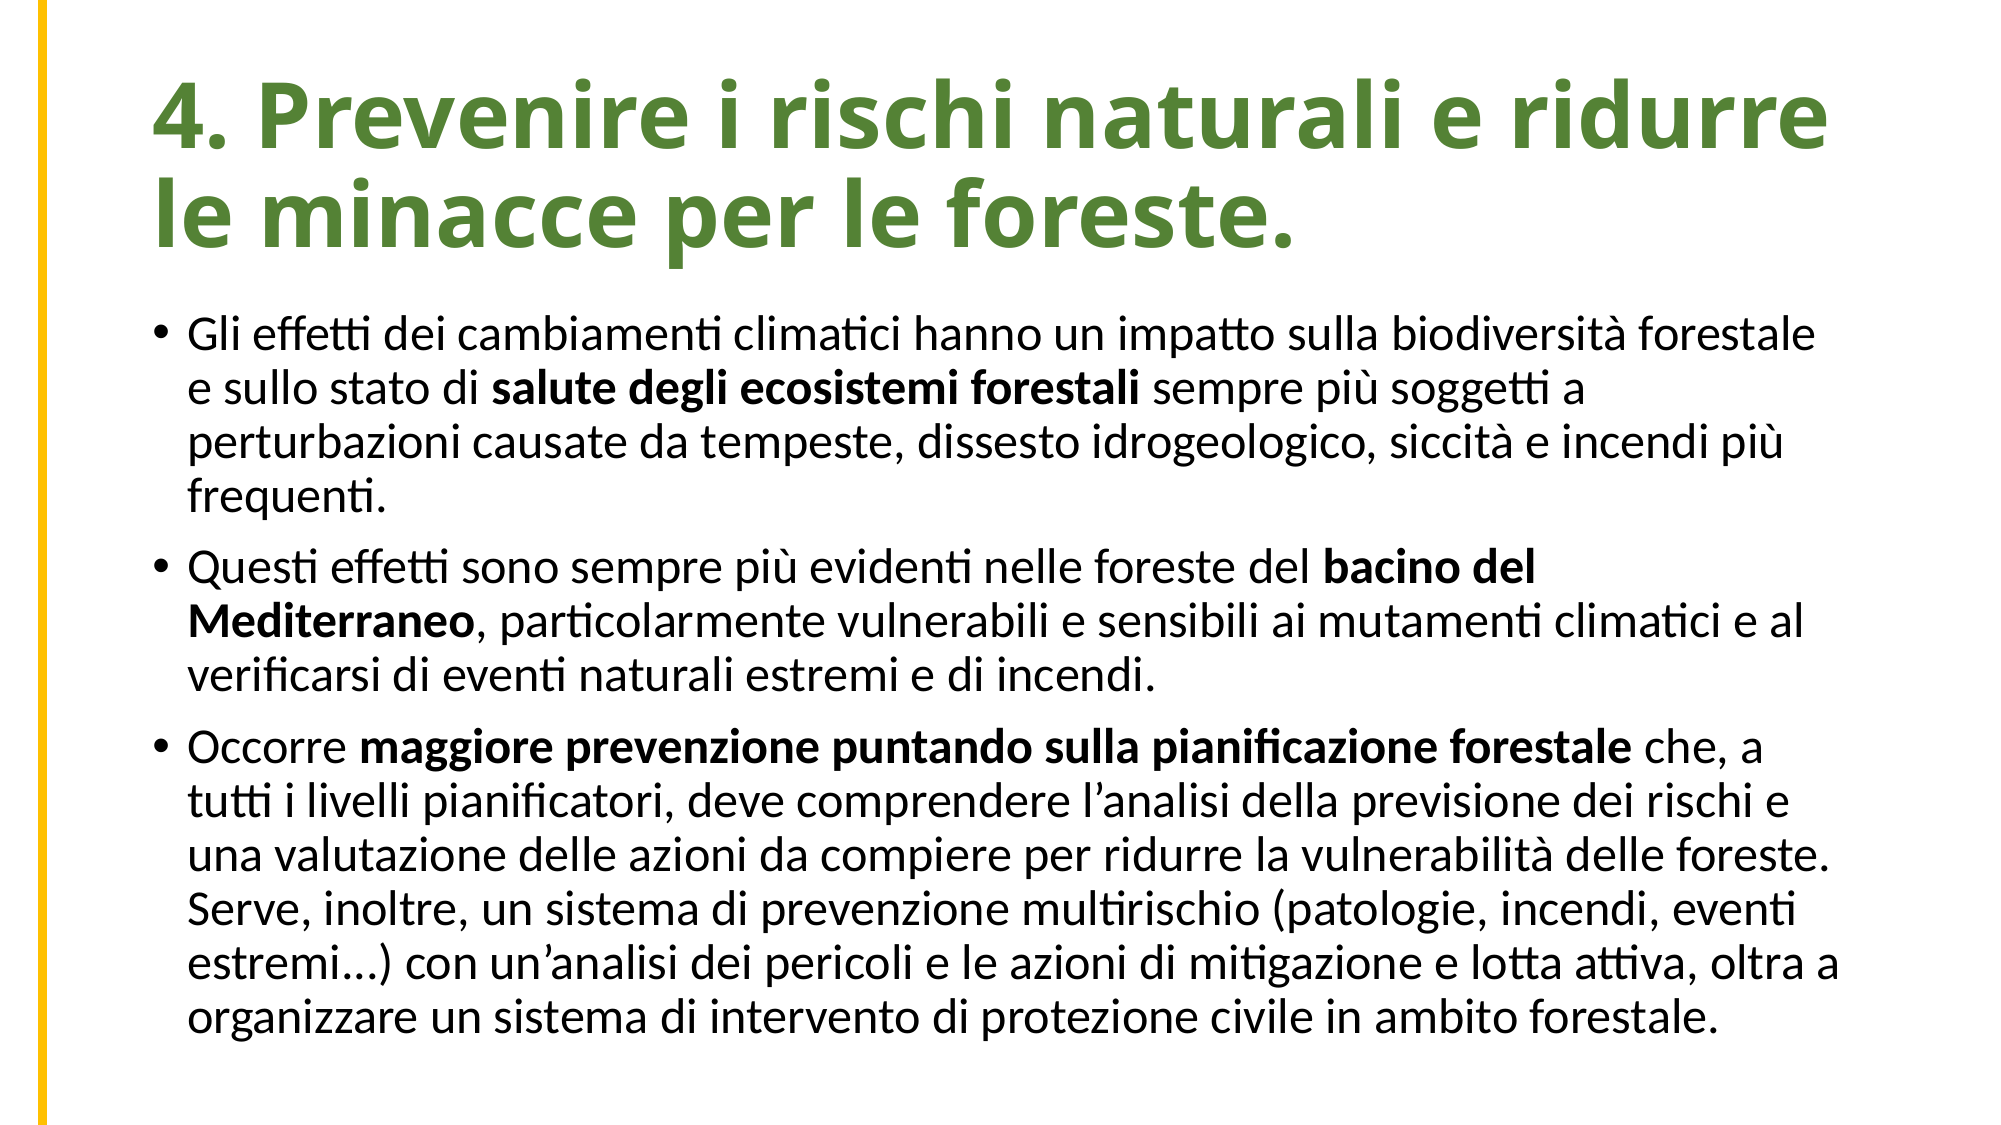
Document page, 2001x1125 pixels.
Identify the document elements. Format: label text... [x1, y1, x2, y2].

list Gli effetti dei cambiamenti climatici hanno un impatto sulla biodiversità forestale e sullo stato di salute degli ecosistemi forestali sempre più soggetti a perturbazioni causate da tempeste, dissesto idrogeologico, siccità e incendi più frequenti. Questi effetti sono sempre più evidenti nelle foreste del bacino del Mediterraneo, particolarmente vulnerabili e sensibili ai mutamenti climatici e al verificarsi di eventi naturali estremi e di incendi. Occorre maggiore prevenzione puntando sulla pianificazione forestale che, a tutti i livelli pianificatori, deve comprendere l’analisi della previsione dei rischi e una valutazione delle azioni da compiere per ridurre la vulnerabilità delle foreste. Serve, inoltre, un sistema di prevenzione multirischio (patologie, incendi, eventi estremi...) con un’analisi dei pericoli e le azioni di mitigazione e lotta attiva, oltra a organizzare un sistema di intervento di protezione civile in ambito forestale. [137, 299, 1863, 1087]
text_box 4. Prevenire i rischi naturali e ridurre le minacce per le foreste. [137, 59, 1863, 278]
